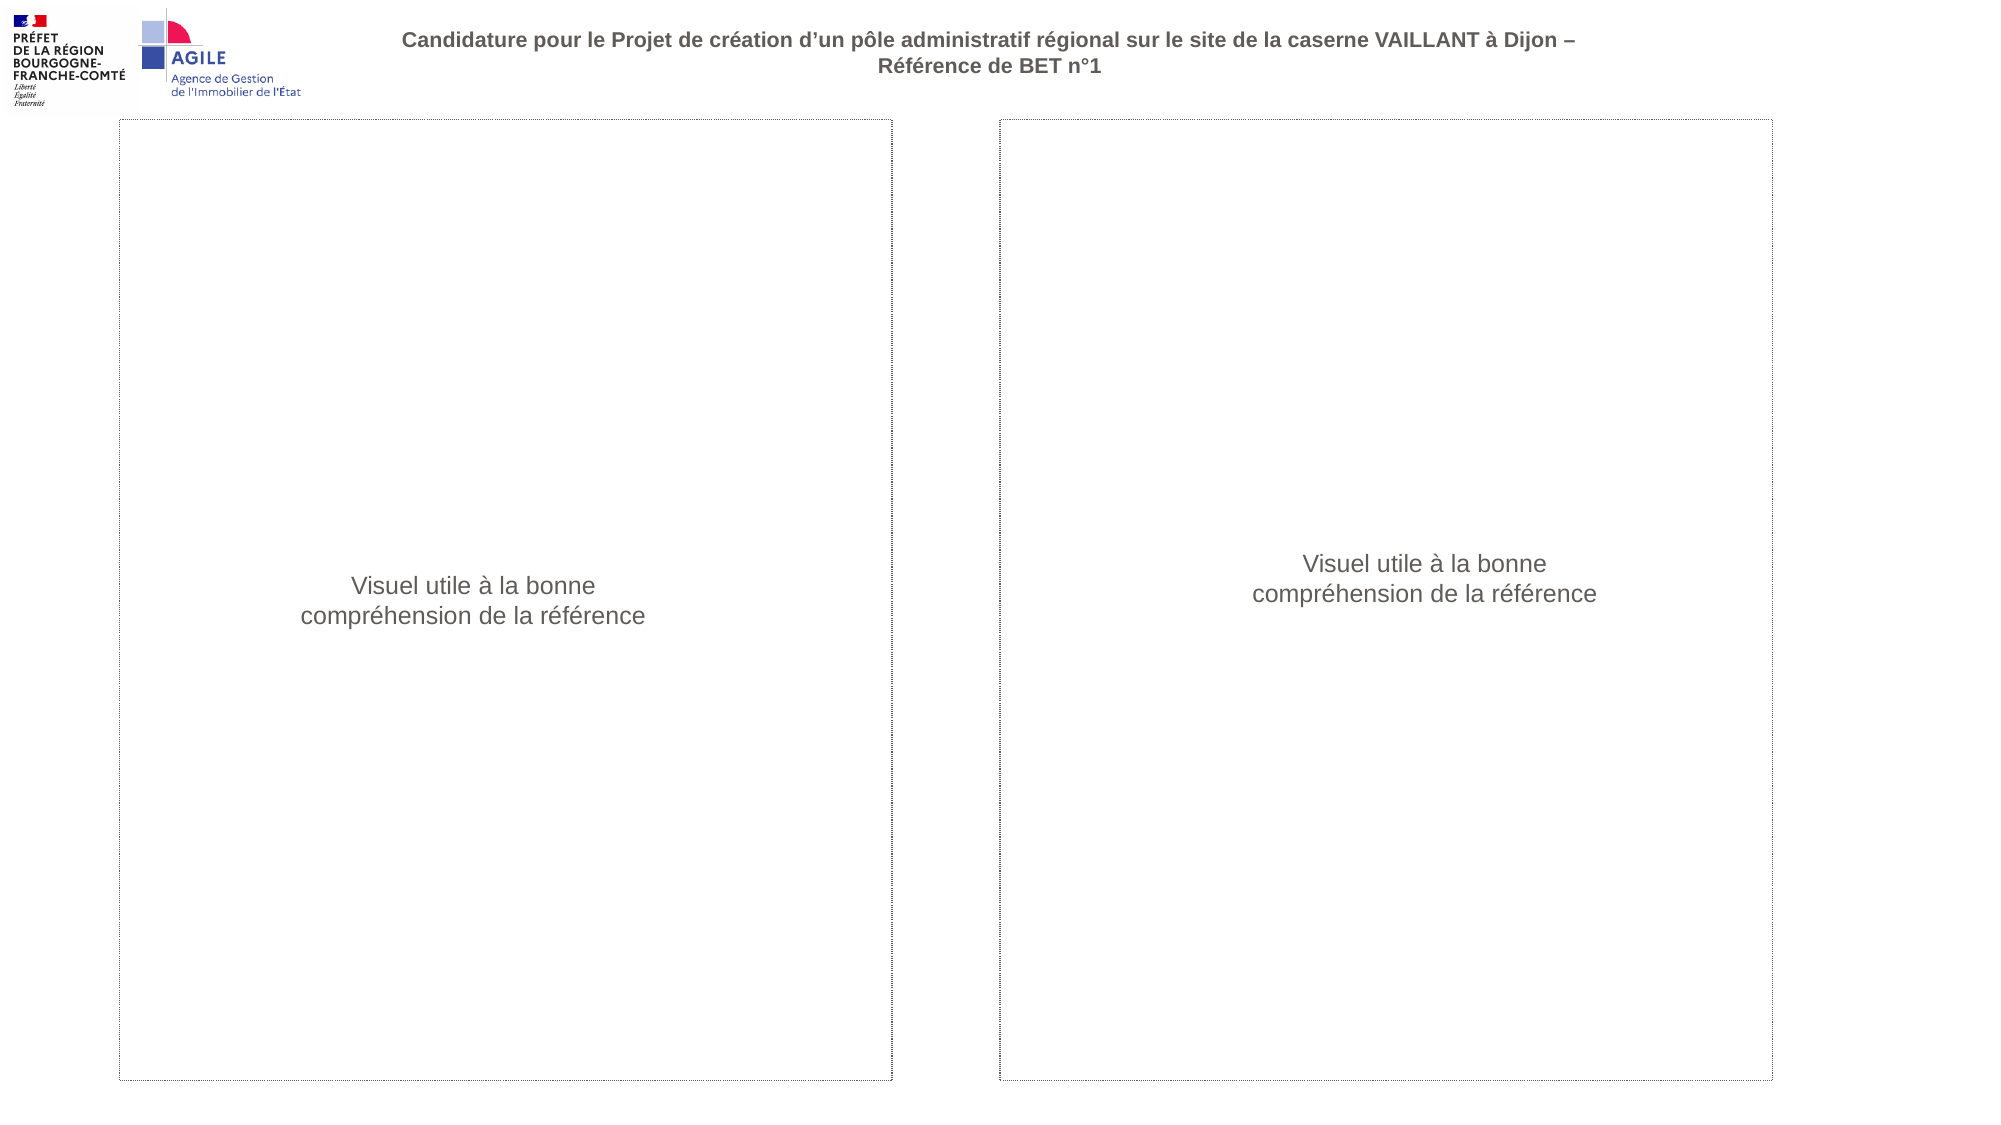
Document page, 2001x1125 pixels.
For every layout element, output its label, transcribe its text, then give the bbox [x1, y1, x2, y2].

text_box Visuel utile à la bonne compréhension de la référence [1232, 539, 1618, 615]
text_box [2, 3, 308, 118]
text_box Visuel utile à la bonne compréhension de la référence [281, 562, 667, 637]
text_box [999, 119, 1773, 1081]
text_box [119, 119, 892, 1081]
text_box Candidature pour le Projet de création d’un pôle administratif régional sur le site de la caserne VAILLANT à Dijon – Référence de BET n°1 [344, 19, 1636, 111]
